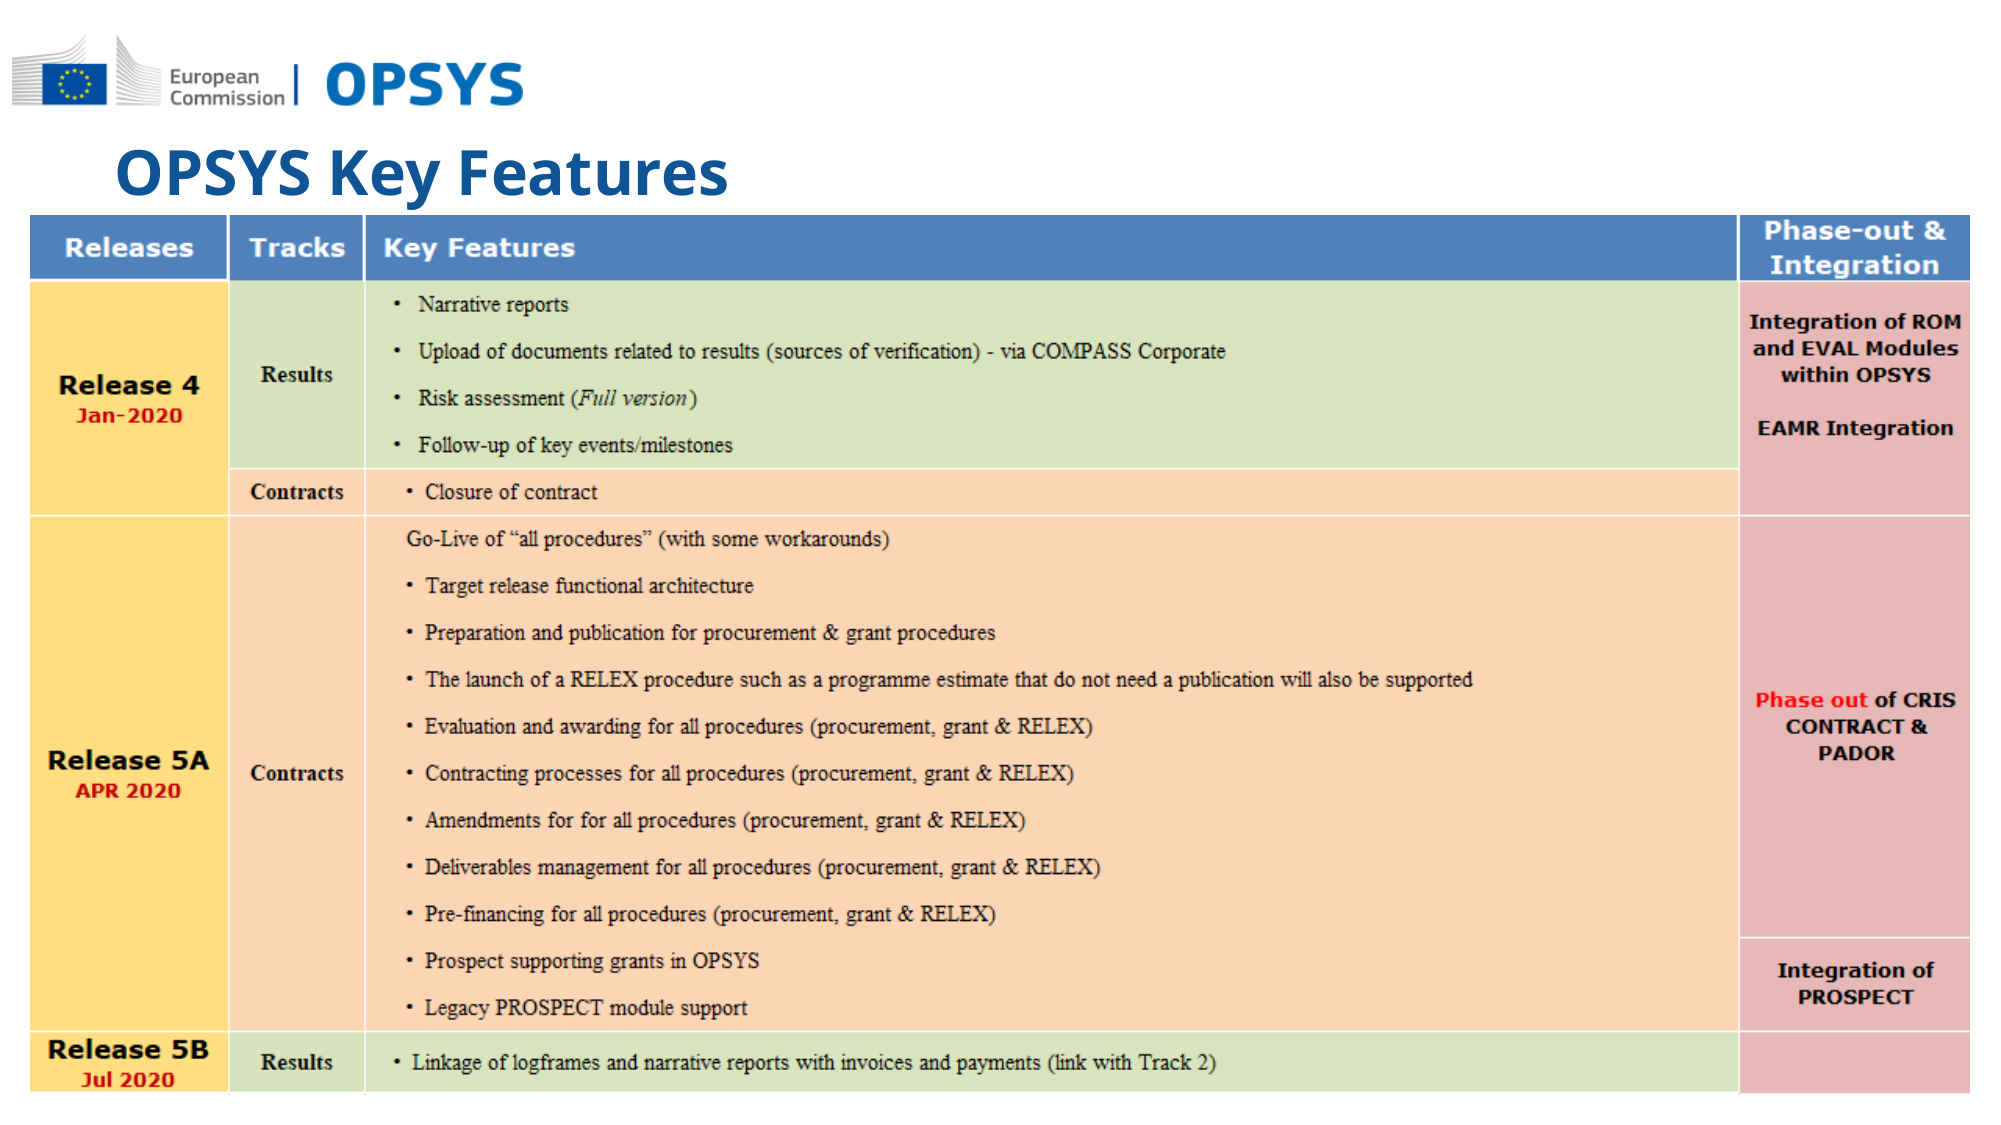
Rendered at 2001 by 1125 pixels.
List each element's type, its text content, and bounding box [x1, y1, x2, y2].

picture [30, 214, 1970, 1096]
picture [12, 0, 523, 137]
title OPSYS Key Features [99, 121, 1388, 213]
